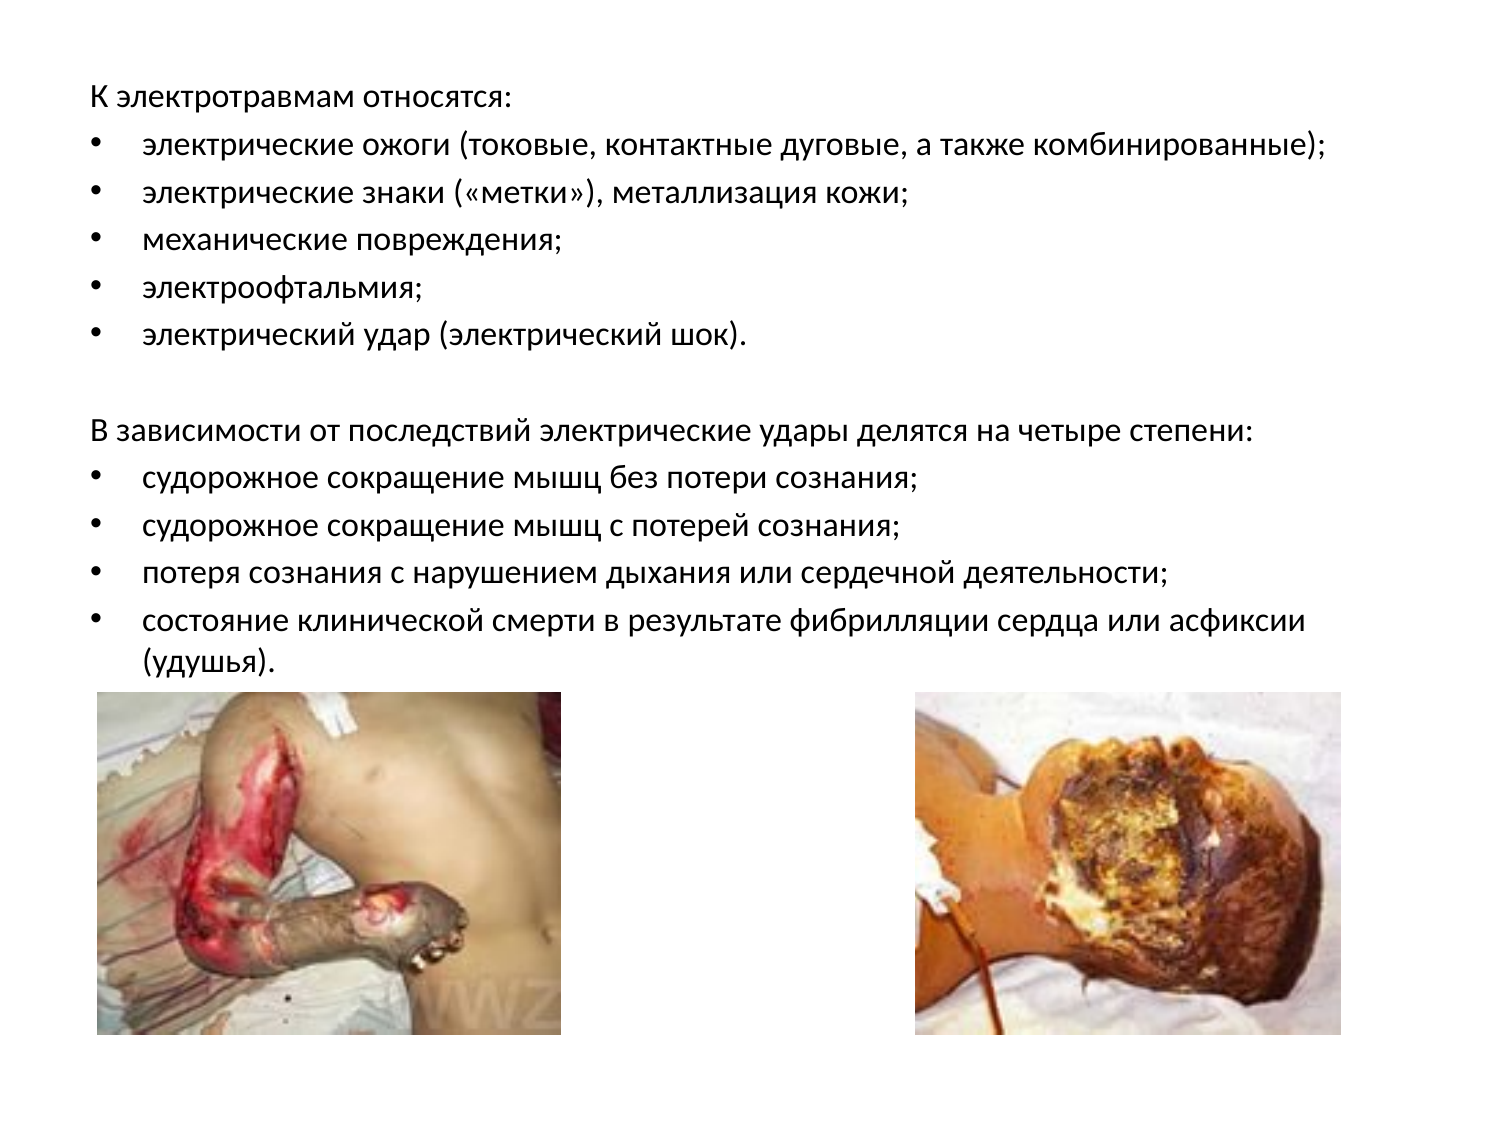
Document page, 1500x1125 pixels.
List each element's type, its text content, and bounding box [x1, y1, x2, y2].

picture [97, 692, 562, 1036]
list К электротравмам относятся: электрические ожоги (токовые, контактные дуговые, а также комбинированные); электрические знаки («метки»), металлизация кожи; механические повреждения; электроофтальмия; электрический удар (электрический шок). В зависимости от последствий электрические удары делятся на четыре степени: судорожное сокращение мышц без потери сознания; судорожное сокращение мышц с потерей сознания; потеря сознания с нарушением дыхания или сердечной деятельности; состояние клинической смерти в результате фибрилляции сердца или асфиксии (удушья). [75, 66, 1425, 693]
picture [915, 692, 1341, 1036]
